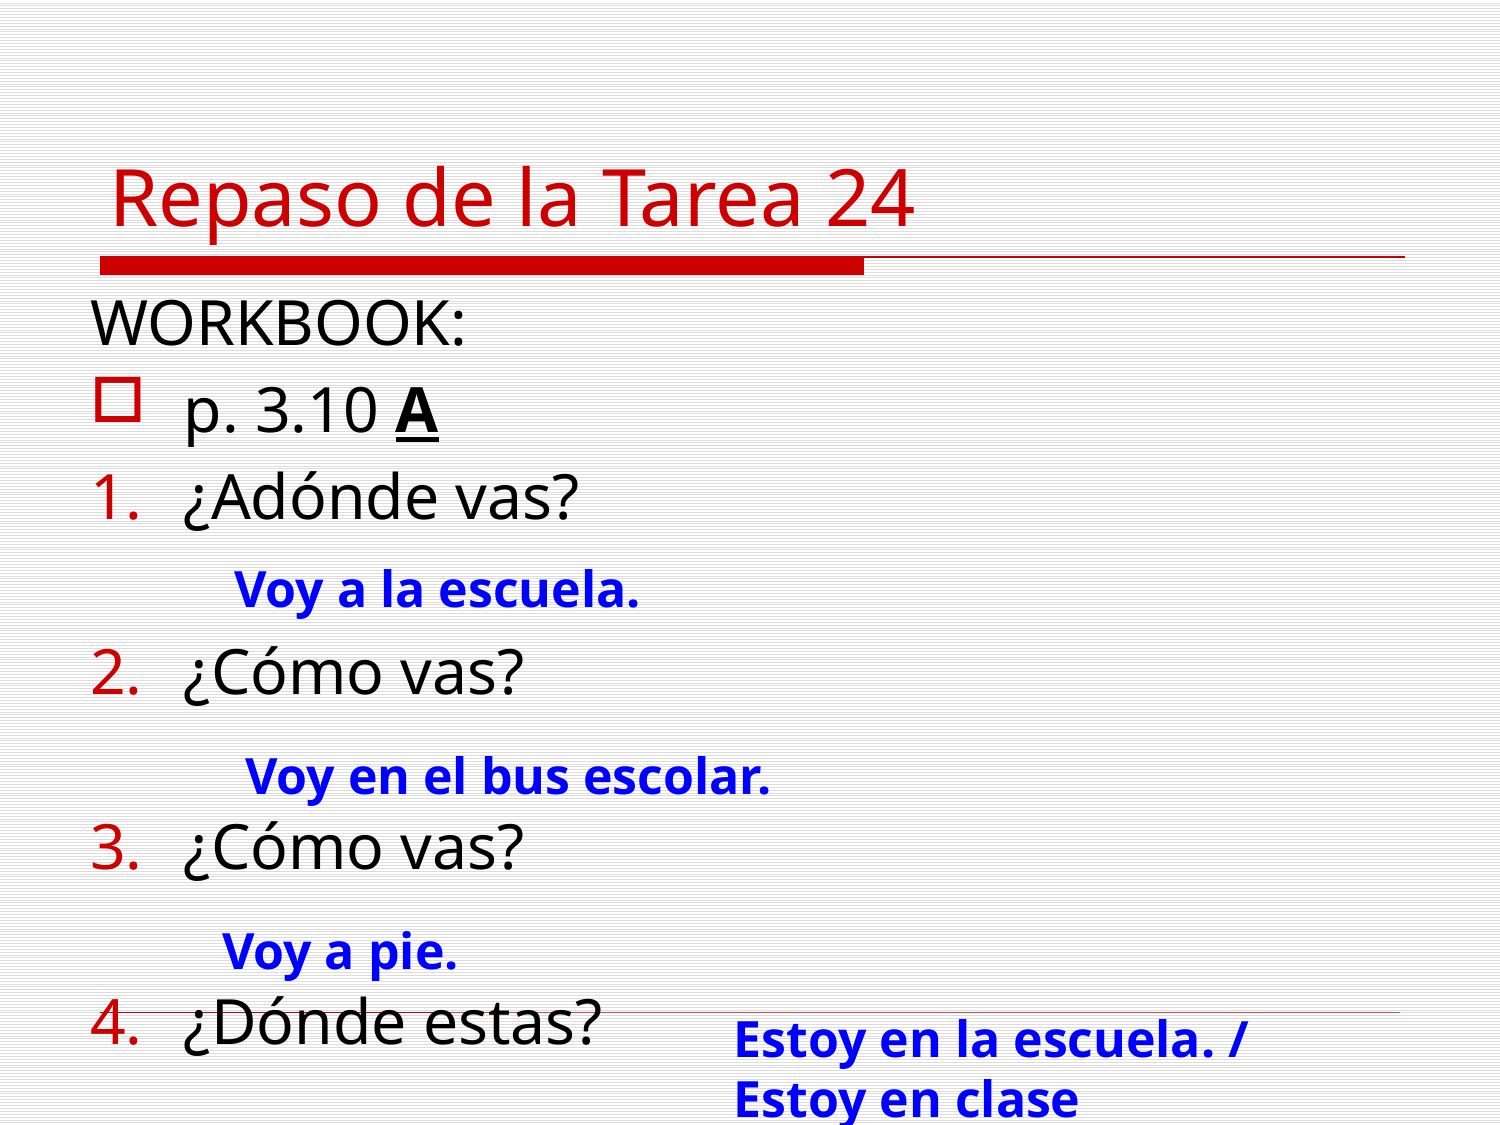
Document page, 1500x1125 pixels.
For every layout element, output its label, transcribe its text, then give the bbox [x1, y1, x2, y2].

list WORKBOOK: p. 3.10 A ¿Adónde vas? ¿Cómo vas? ¿Cómo vas? ¿Dónde estas? [75, 275, 1388, 1088]
text_box Voy a pie. [207, 912, 475, 988]
text_box Estoy en la escuela. / Estoy en clase [719, 999, 1278, 1125]
text_box Voy en el bus escolar. [230, 737, 787, 813]
title Repaso de la Tarea 24 [94, 50, 1407, 250]
text_box Voy a la escuela. [219, 549, 657, 625]
